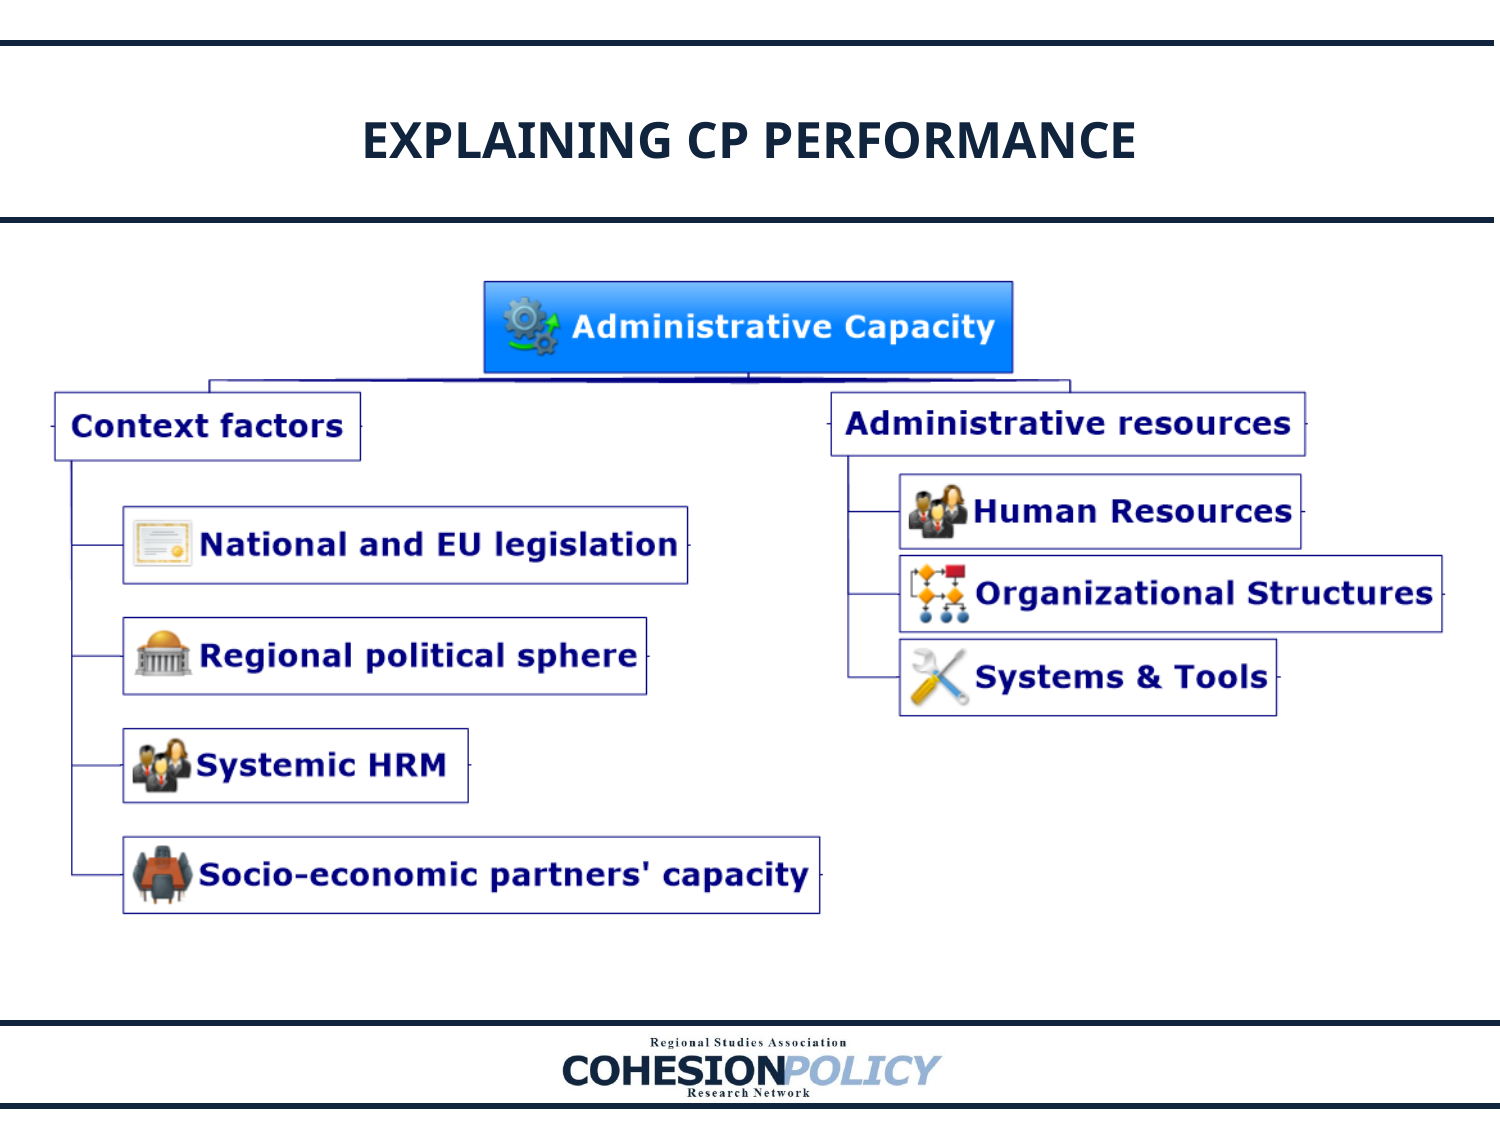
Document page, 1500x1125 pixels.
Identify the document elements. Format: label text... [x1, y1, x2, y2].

picture [2, 232, 1495, 962]
title EXPLAINING CP PERFORMANCE [75, 52, 1425, 217]
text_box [0, 1022, 1500, 1107]
